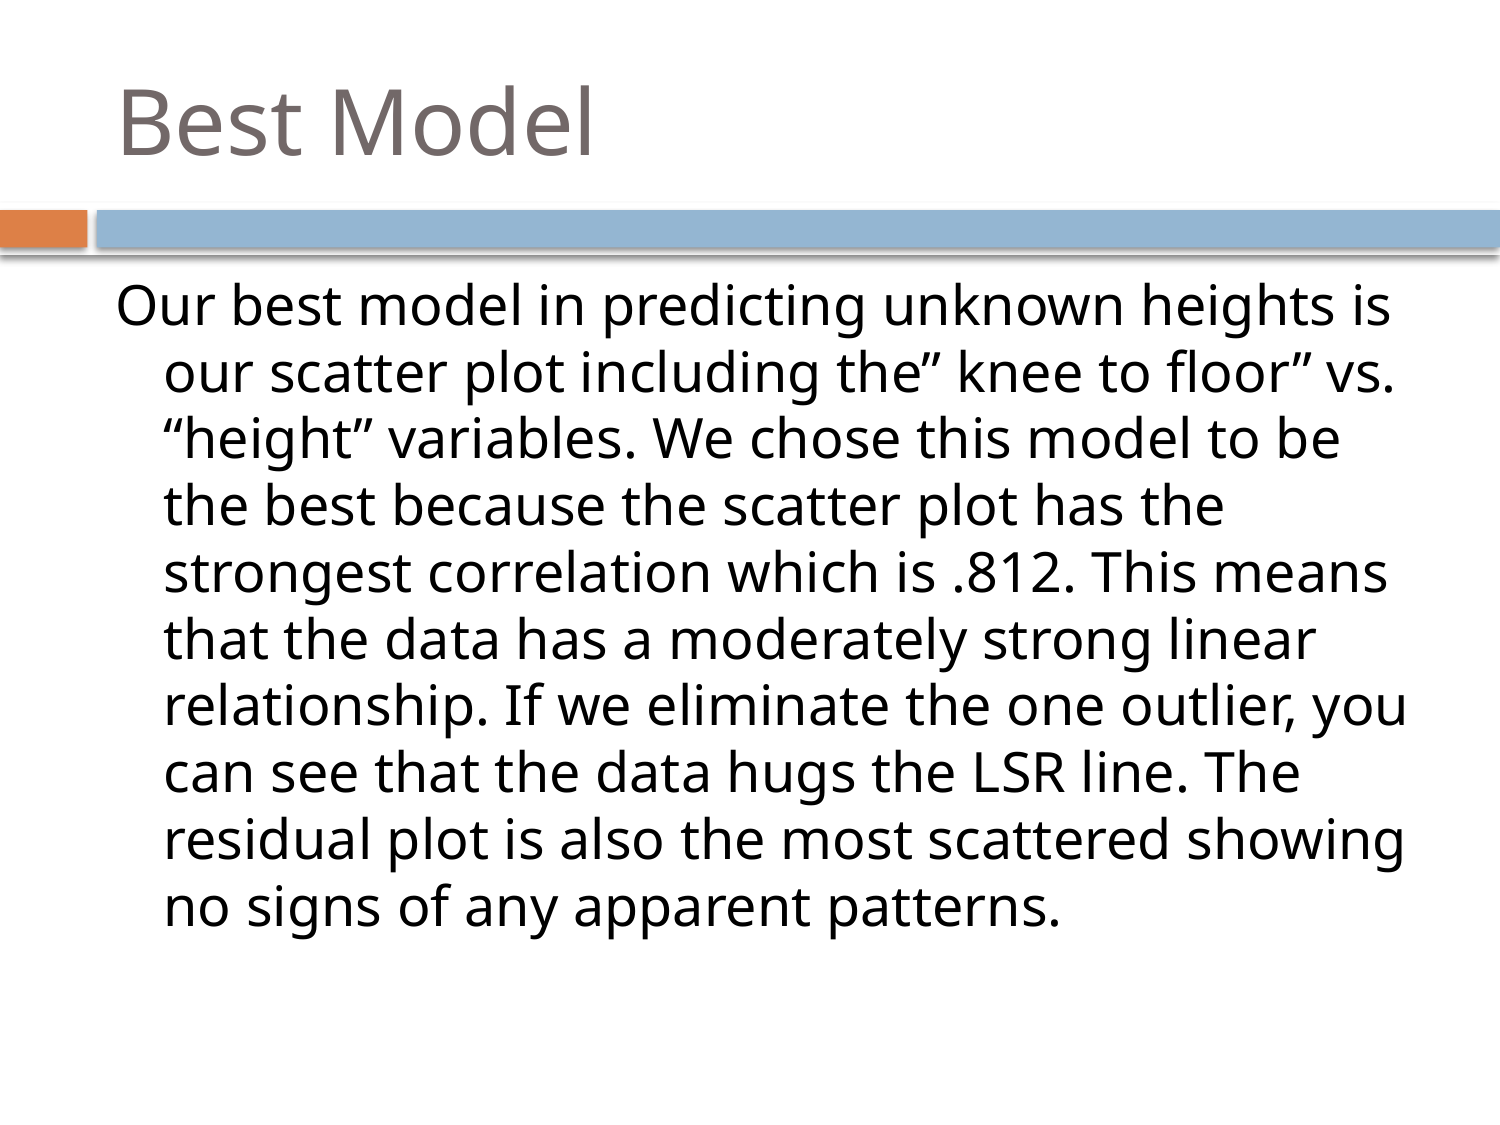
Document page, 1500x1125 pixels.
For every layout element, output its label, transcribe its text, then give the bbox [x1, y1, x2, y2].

list Our best model in predicting unknown heights is our scatter plot including the” knee to floor” vs. “height” variables. We chose this model to be the best because the scatter plot has the strongest correlation which is .812. This means that the data has a moderately strong linear relationship. If we eliminate the one outlier, you can see that the data hugs the LSR line. The residual plot is also the most scattered showing no signs of any apparent patterns. [100, 262, 1438, 1000]
title Best Model [100, 37, 1438, 200]
